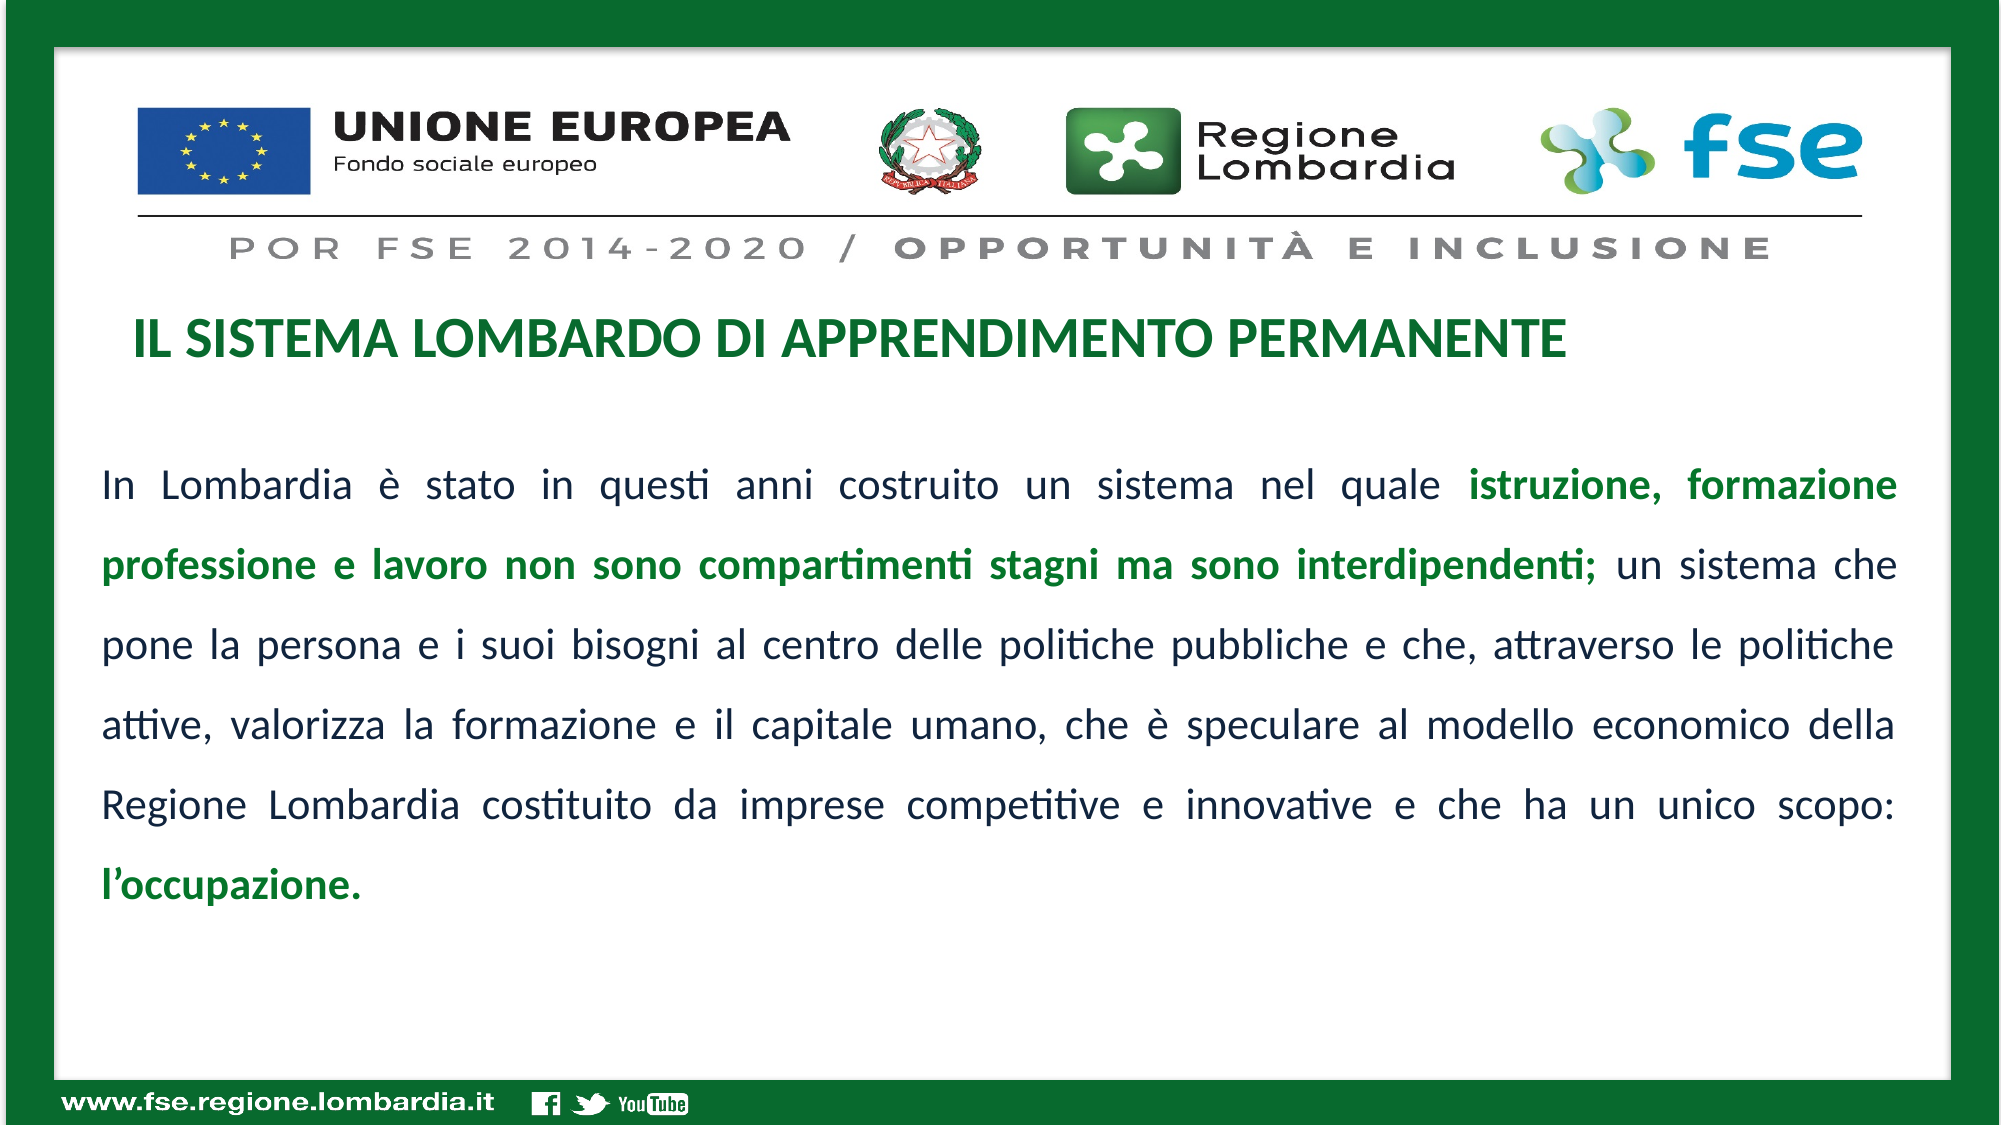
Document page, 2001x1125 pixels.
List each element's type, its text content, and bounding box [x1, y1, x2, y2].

picture [132, 103, 1867, 267]
title IL SISTEMA LOMBARDO DI APPRENDIMENTO PERMANENTE [117, 287, 1763, 381]
picture [60, 1091, 689, 1116]
subtitle In Lombardia è stato in questi anni costruito un sistema nel quale istruzione, formazione professione e lavoro non sono compartimenti stagni ma sono interdipendenti; un sistema che pone la persona e i suoi bisogni al centro delle politiche pubbliche e che, attraverso le politiche attive, valorizza la formazione e il capitale umano, che è speculare al modello economico della Regione Lombardia costituito da imprese competitive e innovative e che ha un unico scopo: l’occupazione. [86, 420, 1914, 972]
